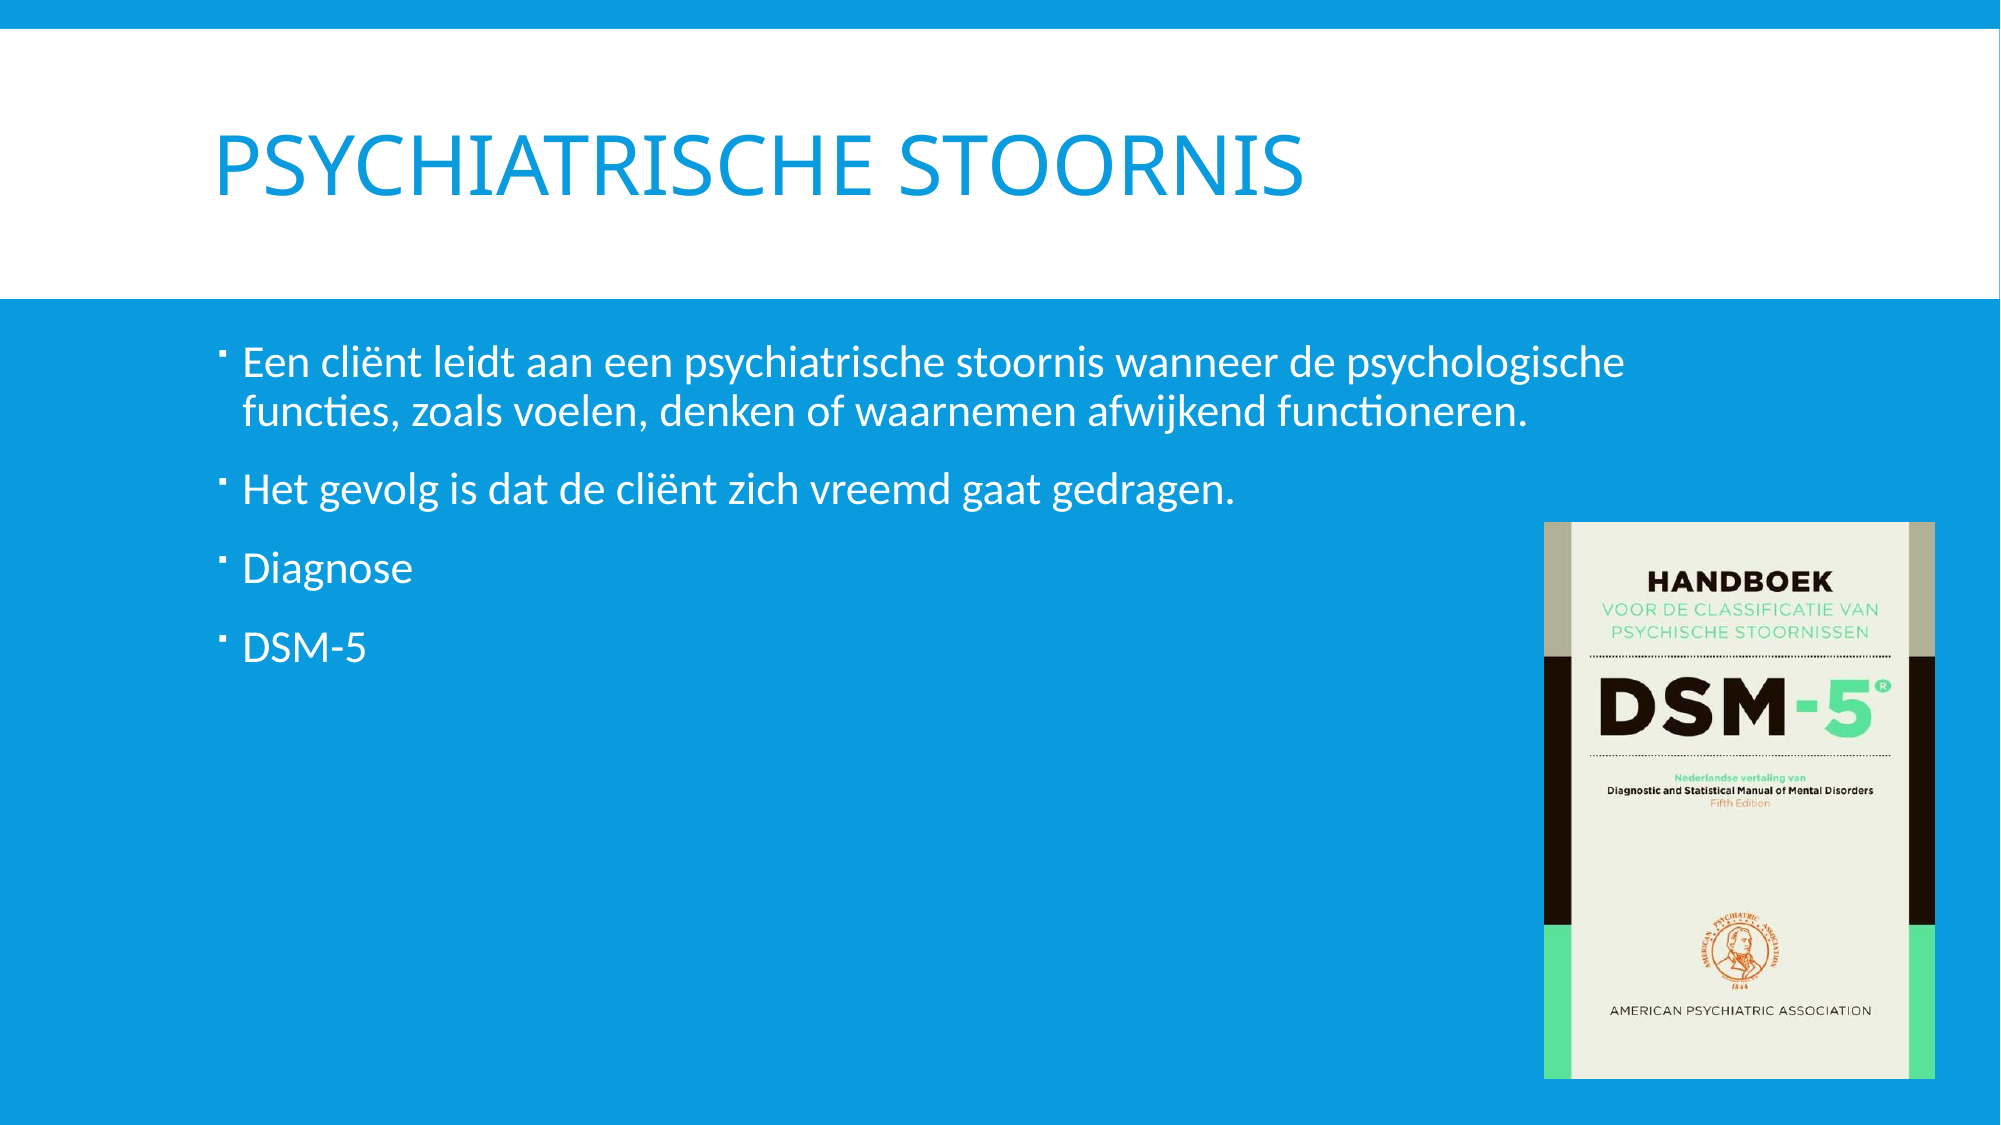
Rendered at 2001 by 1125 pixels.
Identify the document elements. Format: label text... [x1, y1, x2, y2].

list Een cliënt leidt aan een psychiatrische stoornis wanneer de psychologische functies, zoals voelen, denken of waarnemen afwijkend functioneren. Het gevolg is dat de cliënt zich vreemd gaat gedragen. Diagnose DSM-5 [197, 329, 1803, 1020]
title Psychiatrische stoornis [197, 46, 1803, 295]
picture [1545, 523, 1934, 1078]
